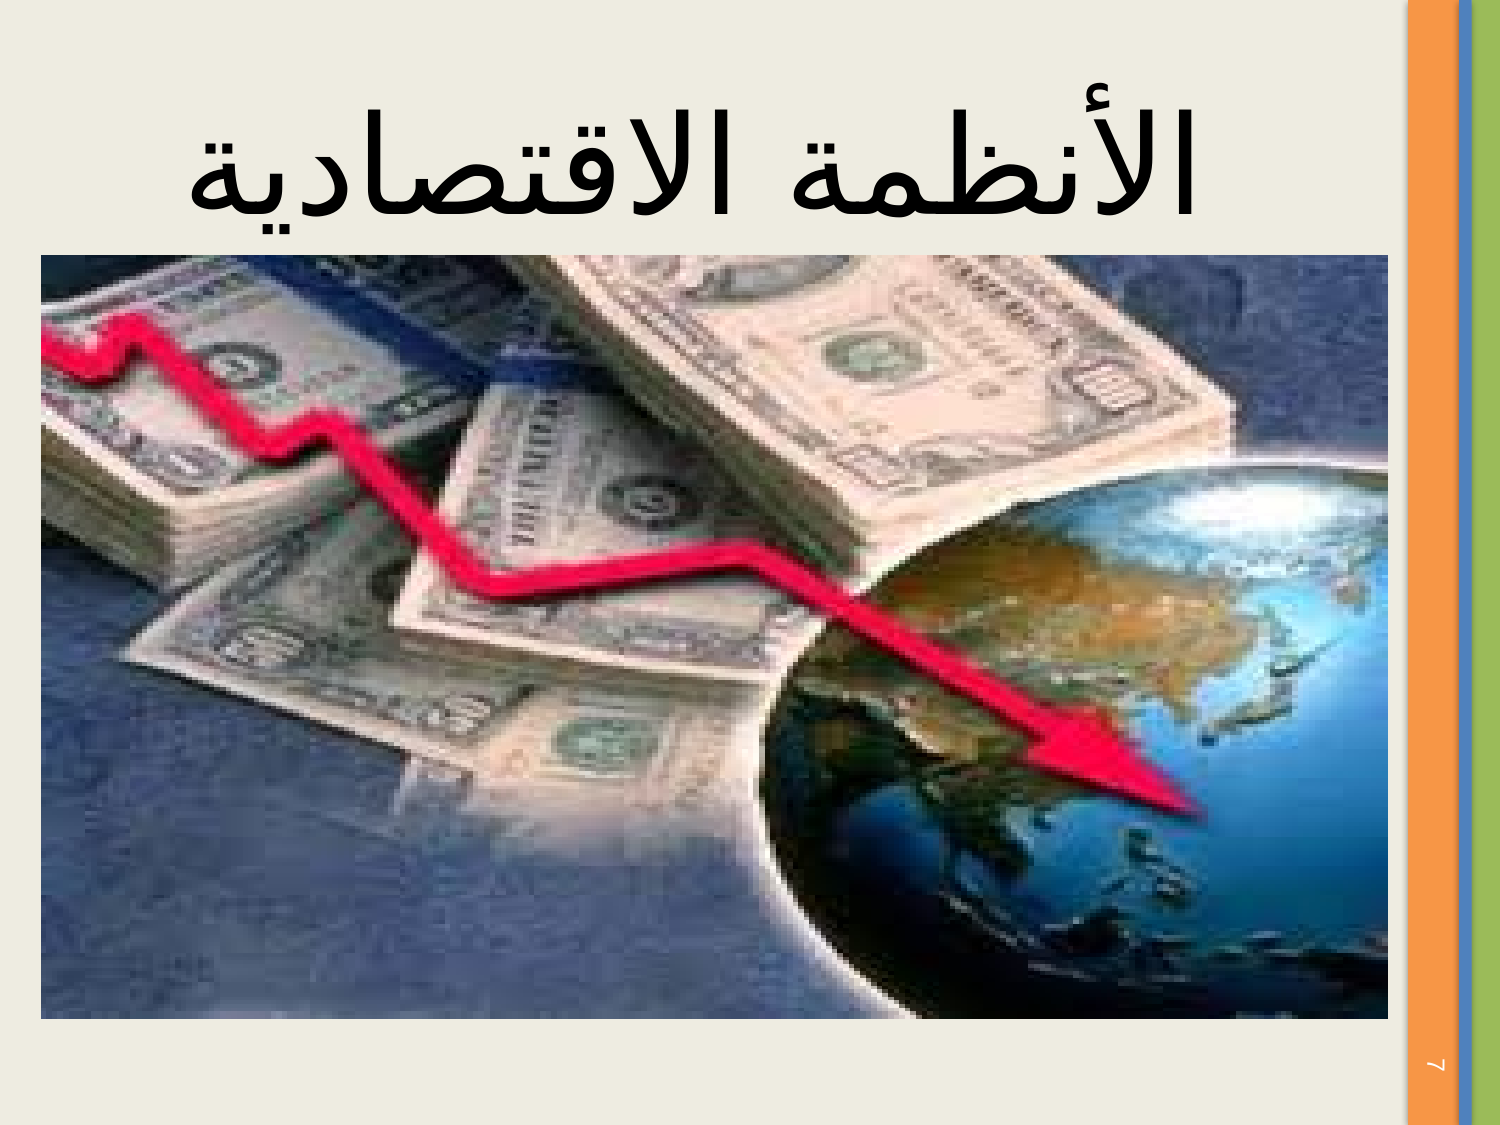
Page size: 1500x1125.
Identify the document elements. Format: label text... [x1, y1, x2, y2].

slide_number 7 [1407, 928, 1468, 1088]
text_box الأنظمة الاقتصادية [41, 0, 1392, 257]
picture [41, 255, 1389, 1019]
